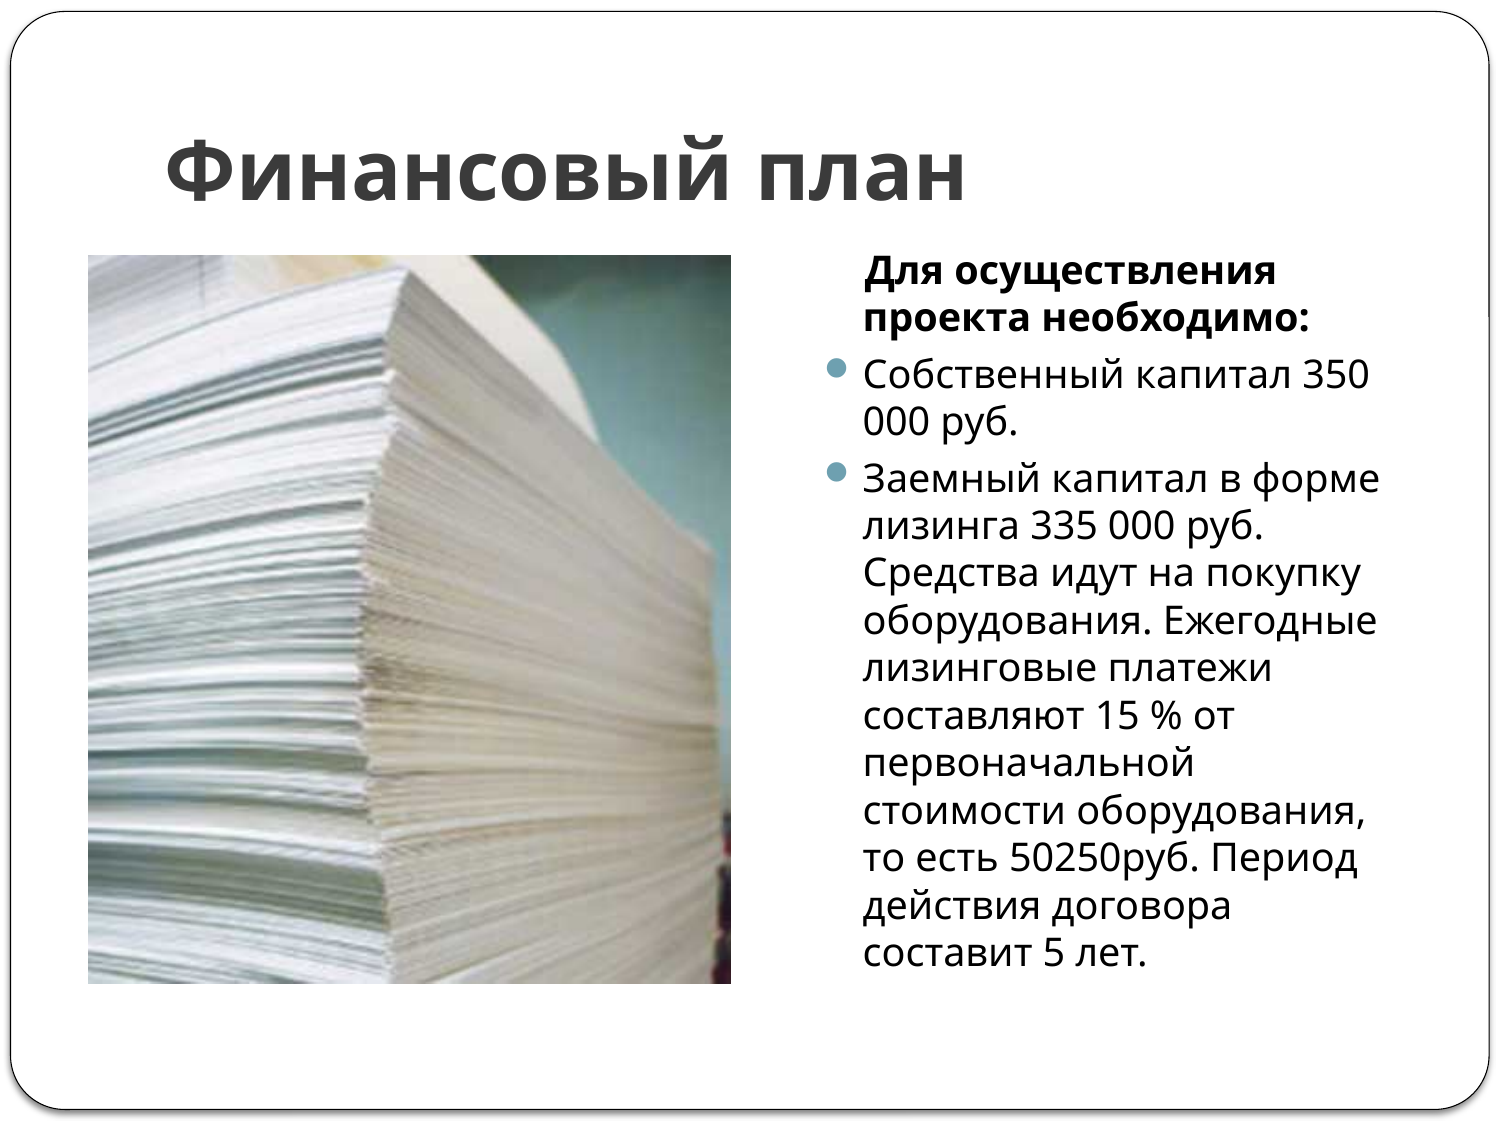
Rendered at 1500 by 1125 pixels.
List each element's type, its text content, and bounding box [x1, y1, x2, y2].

title Финансовый план [150, 45, 1425, 233]
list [88, 255, 732, 985]
list Для осуществления проекта необходимо: Собственный капитал 350 000 руб. Заемный капитал в форме лизинга 335 000 руб. Средства идут на покупку оборудования. Ежегодные лизинговые платежи составляют 15 % от первоначальной стоимости оборудования, то есть 50250руб. Период действия договора составит 5 лет. [809, 237, 1425, 988]
